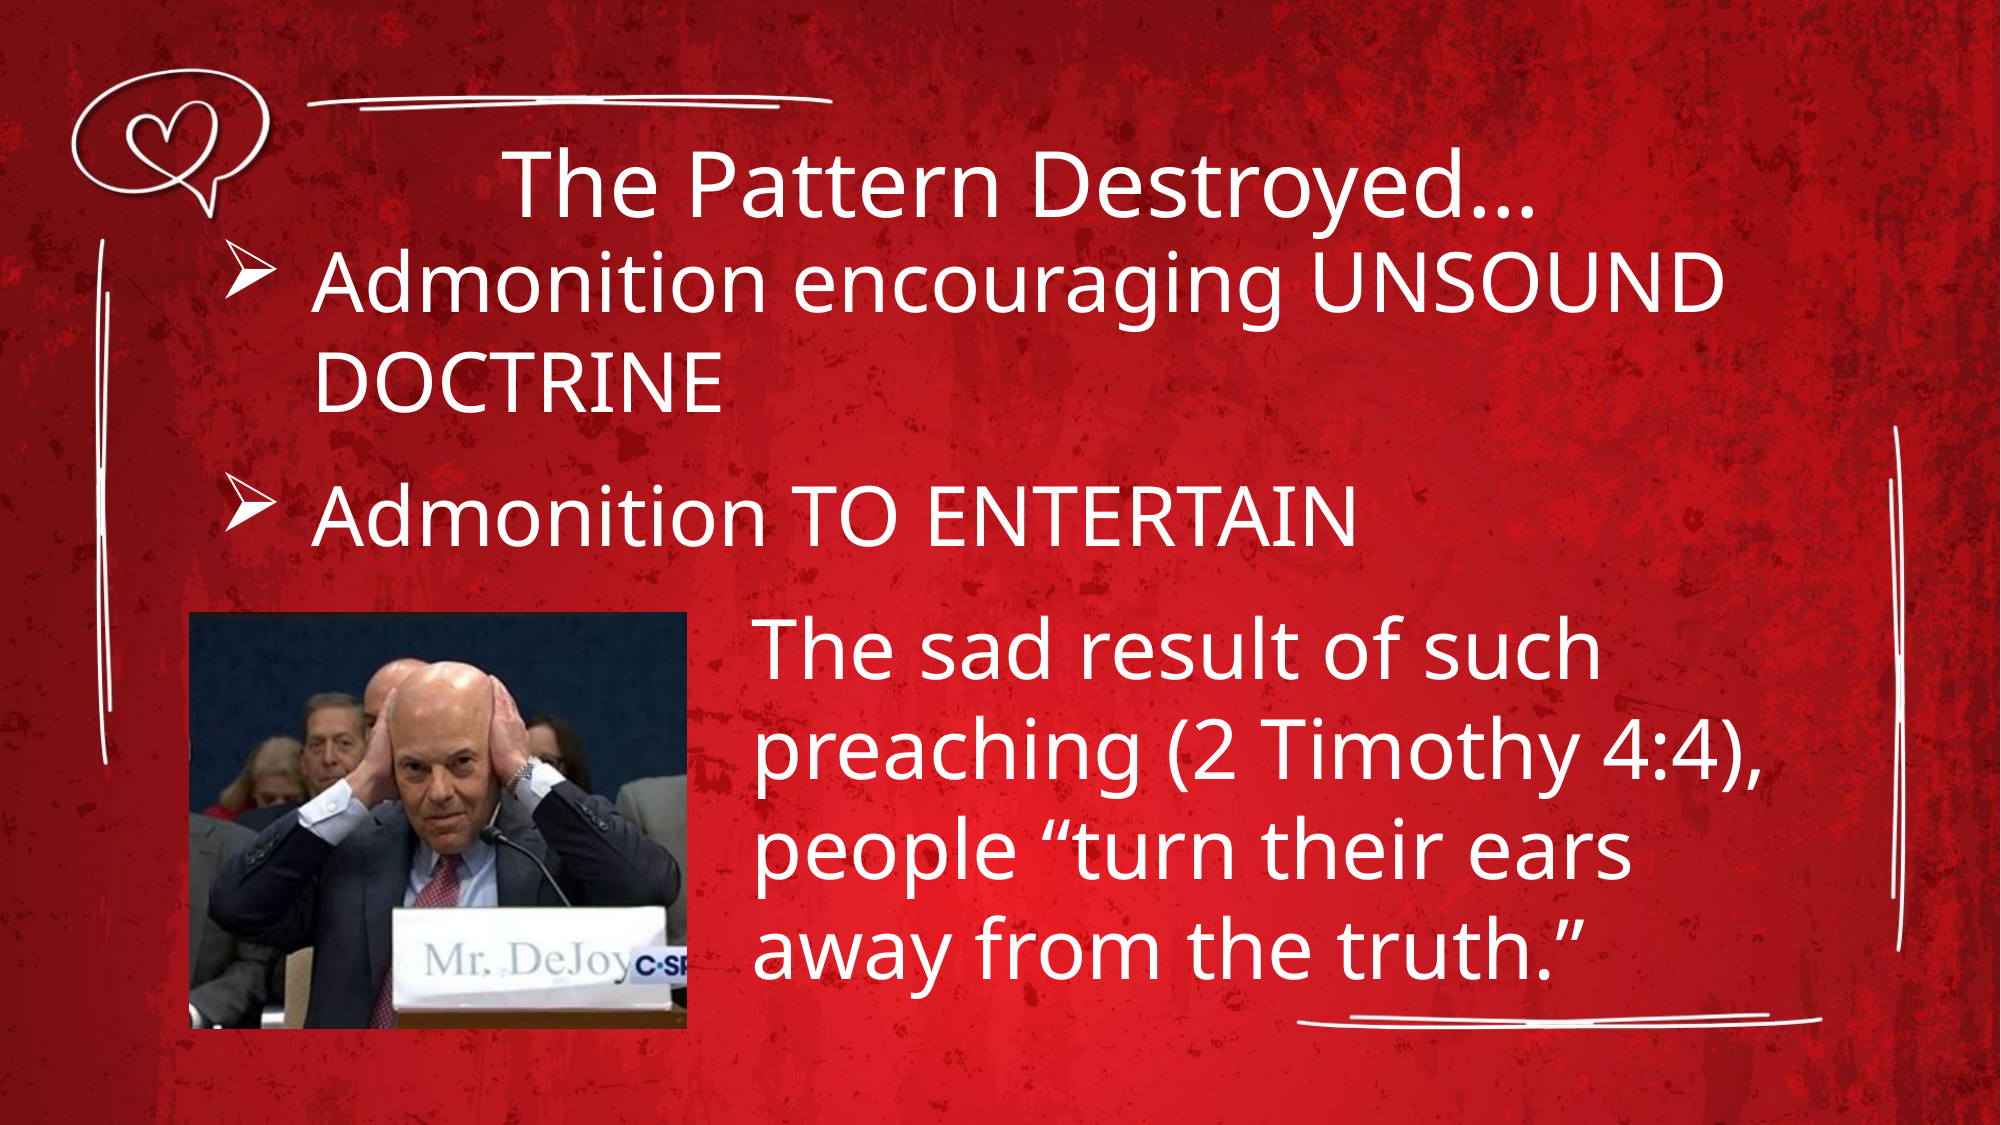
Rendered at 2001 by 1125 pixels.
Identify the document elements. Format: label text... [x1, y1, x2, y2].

list Admonition encouraging UNSOUND DOCTRINE Admonition TO ENTERTAIN The sad result of such preaching (2 Timothy 4:4), people “turn their ears away from the truth.” [203, 203, 1840, 1023]
title The Pattern Destroyed… [298, 102, 1744, 245]
picture [0, 0, 2001, 1125]
